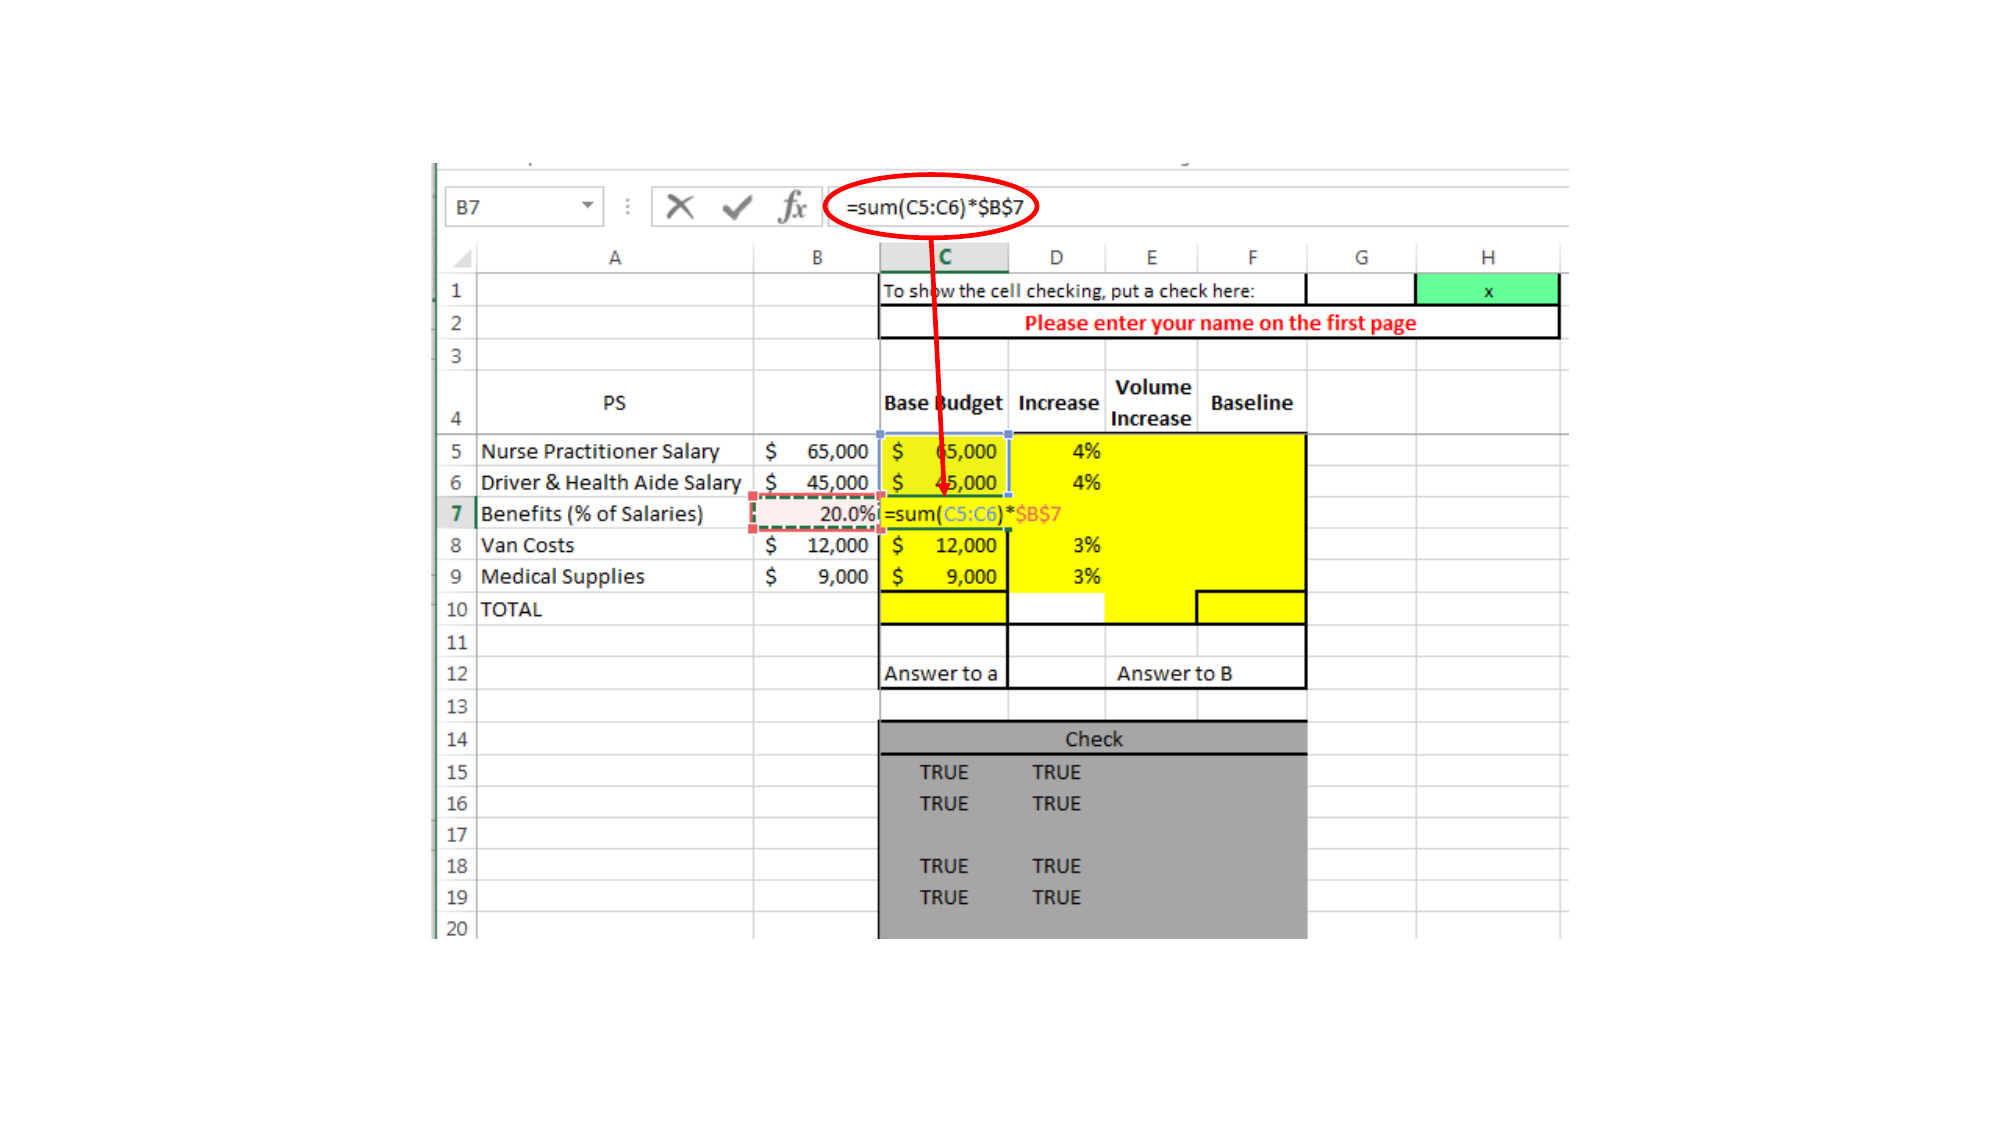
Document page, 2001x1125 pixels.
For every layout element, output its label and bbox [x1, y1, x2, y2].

list [431, 163, 1569, 939]
text_box [931, 237, 945, 498]
